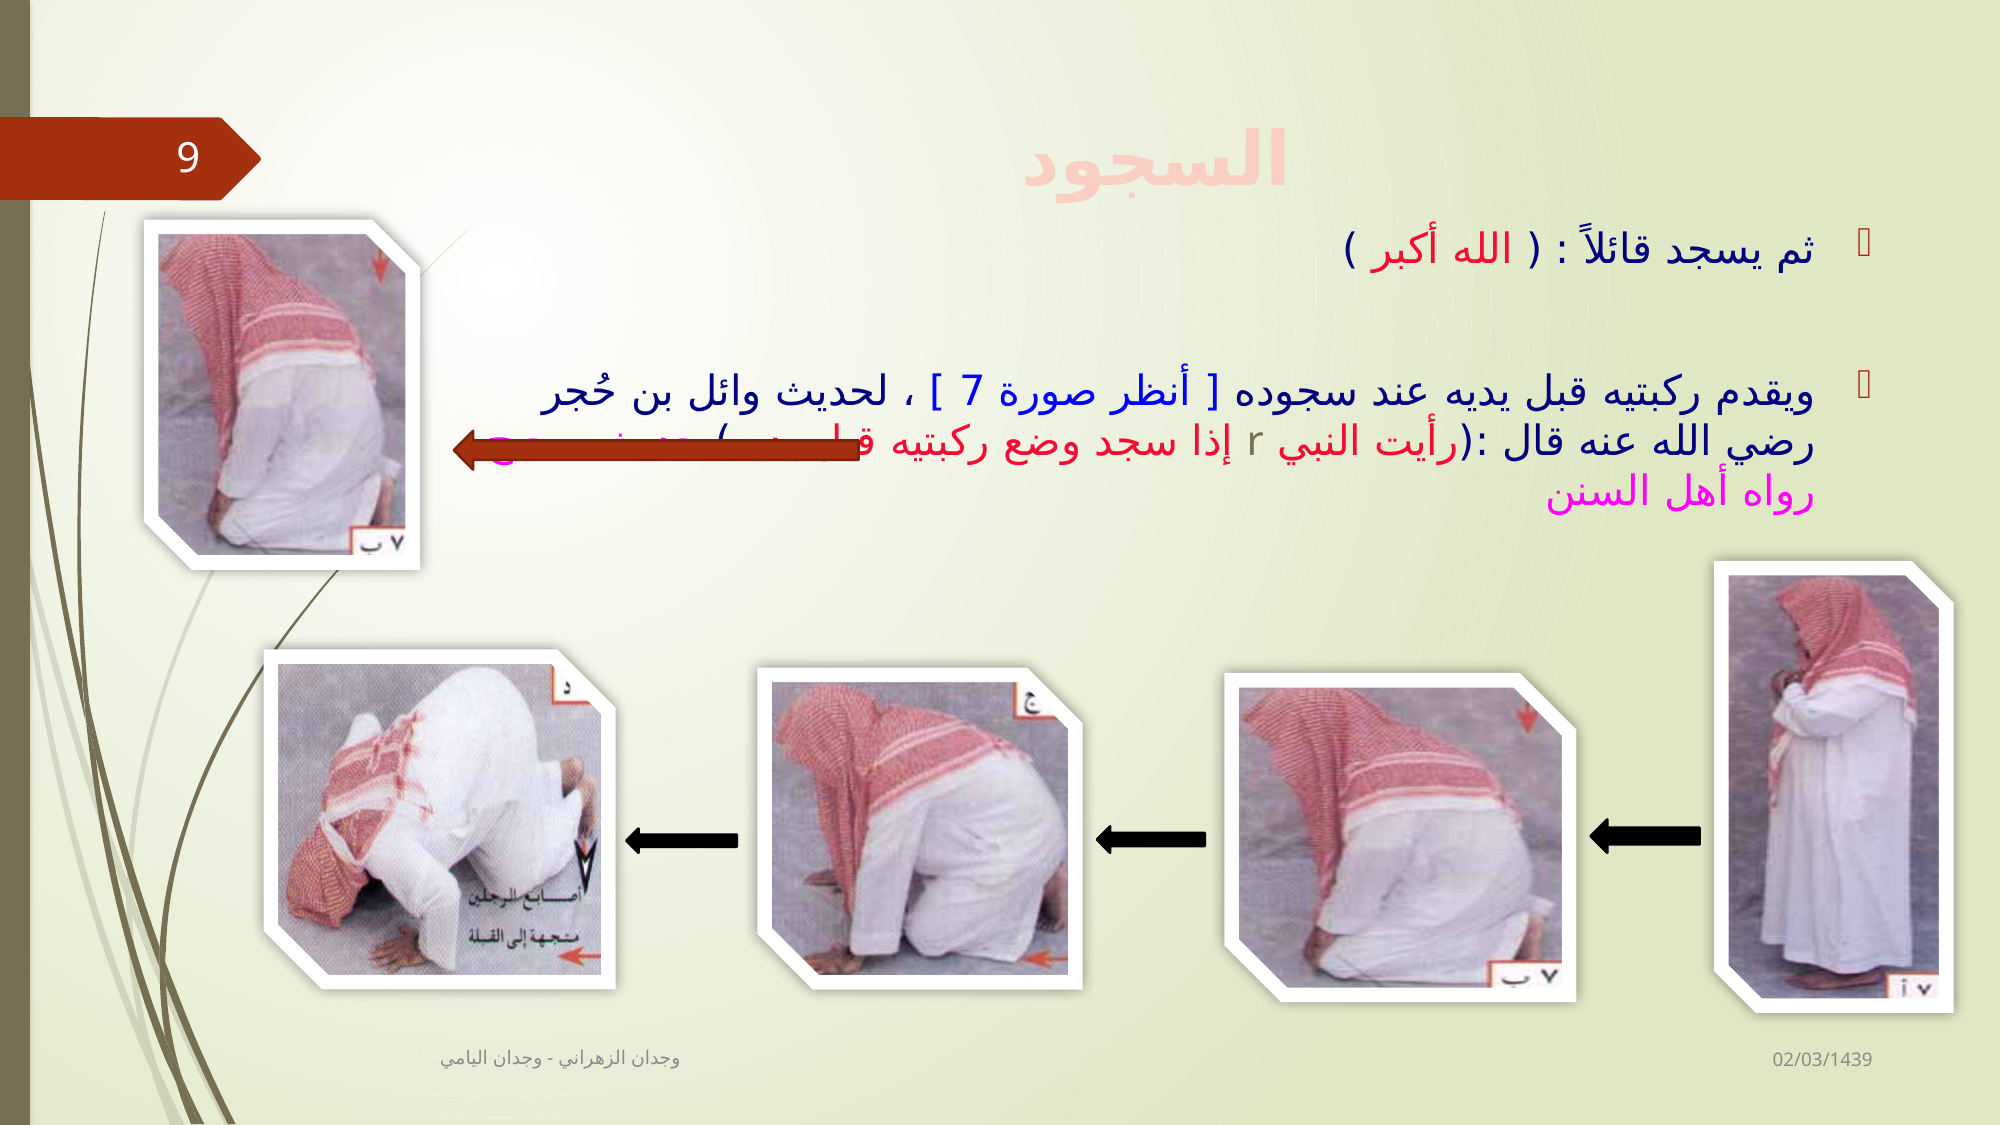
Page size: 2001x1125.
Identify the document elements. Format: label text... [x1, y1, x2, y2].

picture [150, 226, 413, 563]
text_box [1096, 825, 1207, 855]
picture [764, 674, 1076, 983]
list ثم يسجد قائلاً : ( الله أكبر ) ويقدم ركبتيه قبل يديه عند سجوده [ أنظر صورة 7 ] ، لحديث وائل بن حُجر رضي الله عنه قال :(رأيت النبي r إذا سجد وضع ركبتيه قبل يديه) حديث صحيح رواه أهل السنن [424, 214, 1888, 970]
text_box [452, 429, 860, 471]
text_box [625, 827, 739, 855]
title السجود [425, 102, 1888, 214]
footer وجدان الزهراني - وجدان اليامي [424, 1006, 1675, 1107]
slide_number 9 [87, 129, 216, 190]
picture [1231, 679, 1570, 996]
picture [1720, 567, 1947, 1006]
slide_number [1699, 1005, 1888, 1114]
text_box [1589, 818, 1701, 854]
picture [270, 656, 609, 983]
